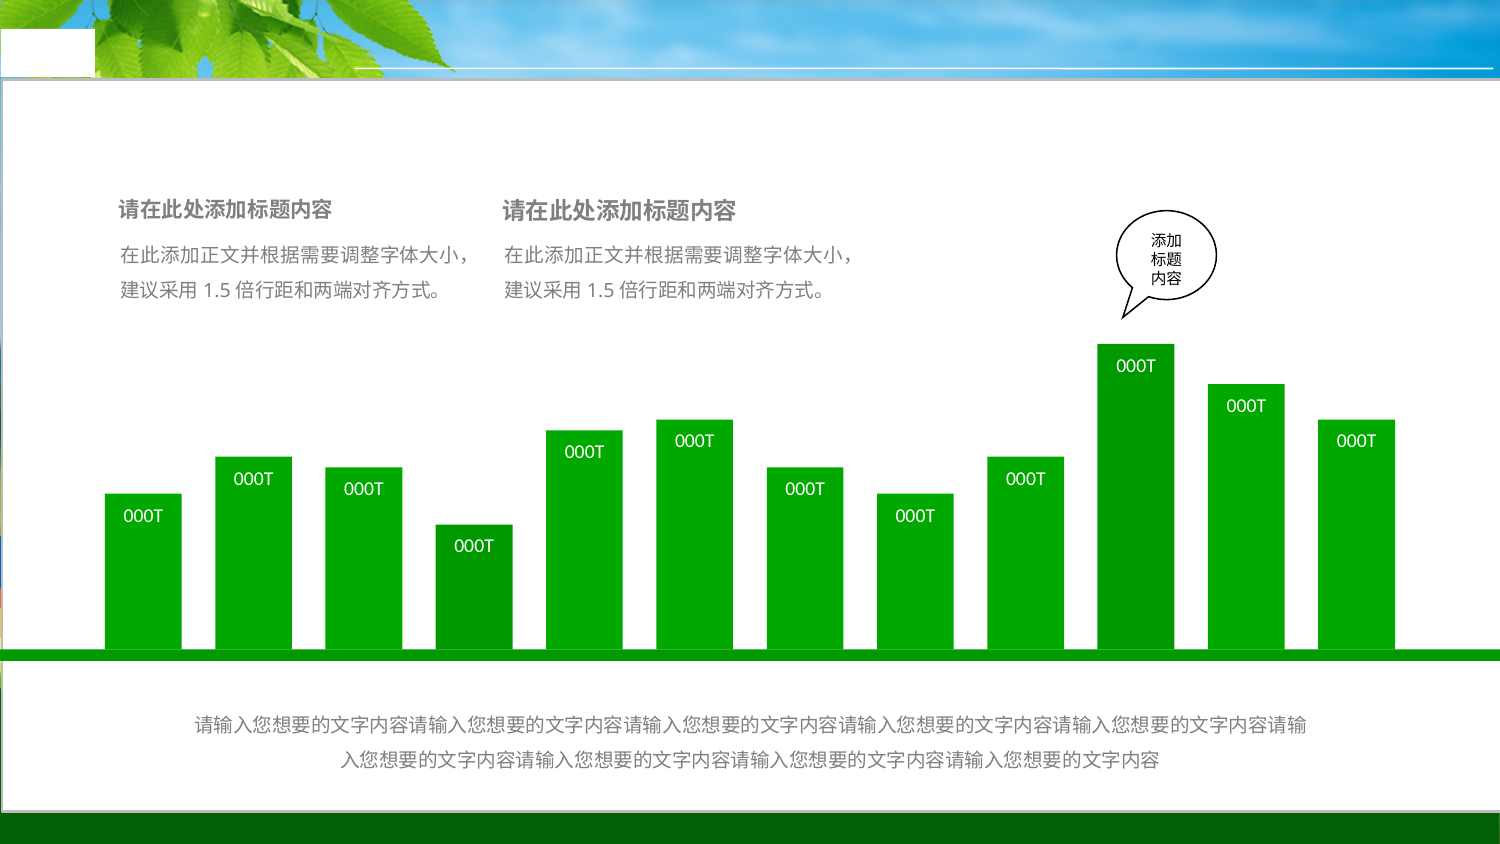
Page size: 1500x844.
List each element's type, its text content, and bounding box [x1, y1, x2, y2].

picture [0, 661, 1500, 844]
text_box 000T [1207, 384, 1285, 649]
text_box [0, 649, 1500, 661]
text_box 000T [435, 524, 513, 649]
text_box 000T [104, 493, 182, 649]
text_box 000T [546, 430, 623, 649]
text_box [107, 190, 460, 308]
text_box 000T [215, 456, 292, 649]
text_box 000T [1097, 343, 1175, 649]
picture [0, 0, 1500, 649]
text_box 000T [325, 467, 403, 649]
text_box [490, 190, 844, 308]
text_box 000T [656, 419, 733, 649]
text_box 000T [987, 456, 1065, 649]
text_box 000T [877, 493, 954, 649]
text_box 添加标题内容 [1116, 210, 1217, 318]
text_box 请输入您想要的文字内容请输入您想要的文字内容请输入您想要的文字内容请输入您想要的文字内容请输入您想要的文字内容请输入您想要的文字内容请输入您想要的文字内容请输入您想要的文字内容请输入您想要的文字内容 [185, 695, 1314, 778]
text_box 000T [766, 467, 844, 649]
text_box 000T [1318, 419, 1396, 649]
